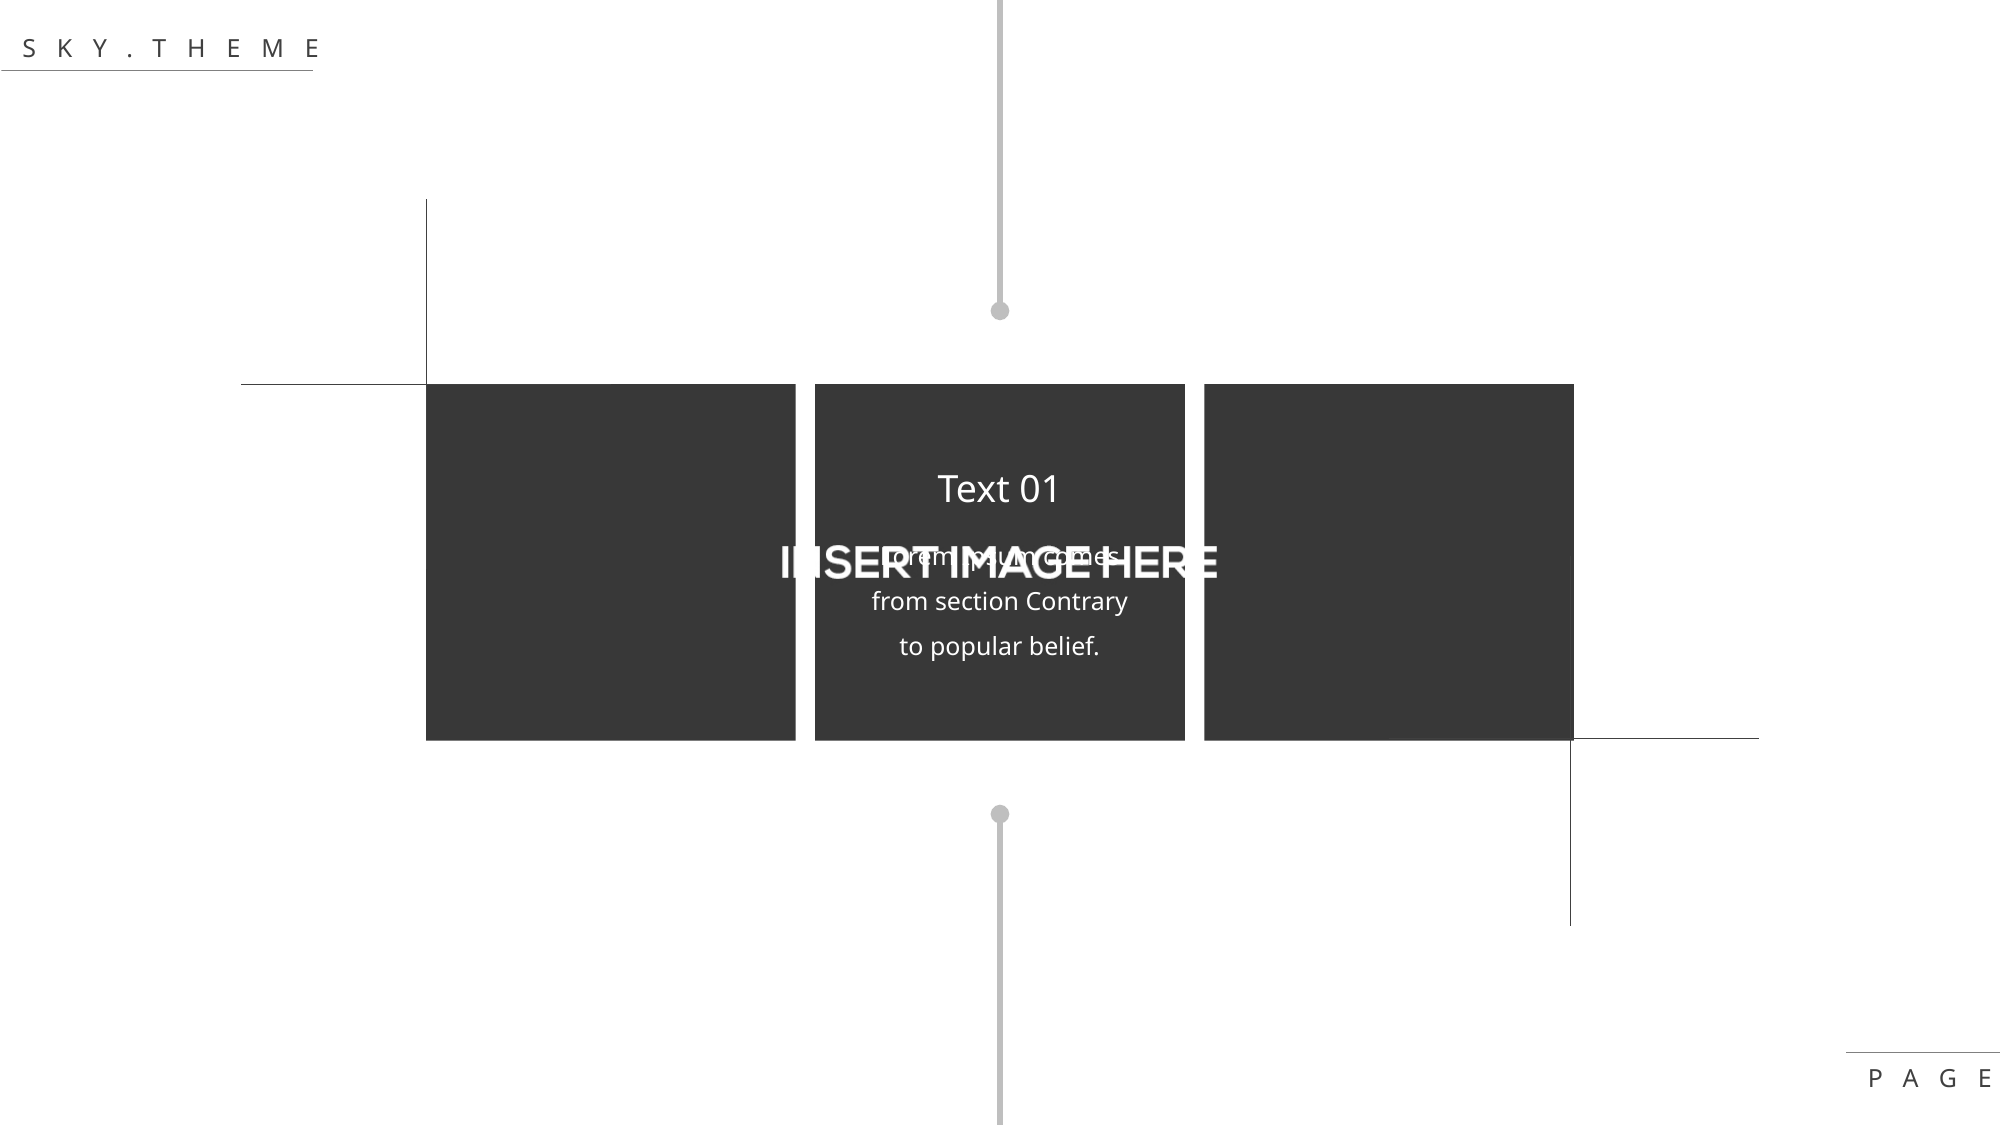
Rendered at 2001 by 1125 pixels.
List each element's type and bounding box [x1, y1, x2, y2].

picture [426, 384, 1574, 741]
